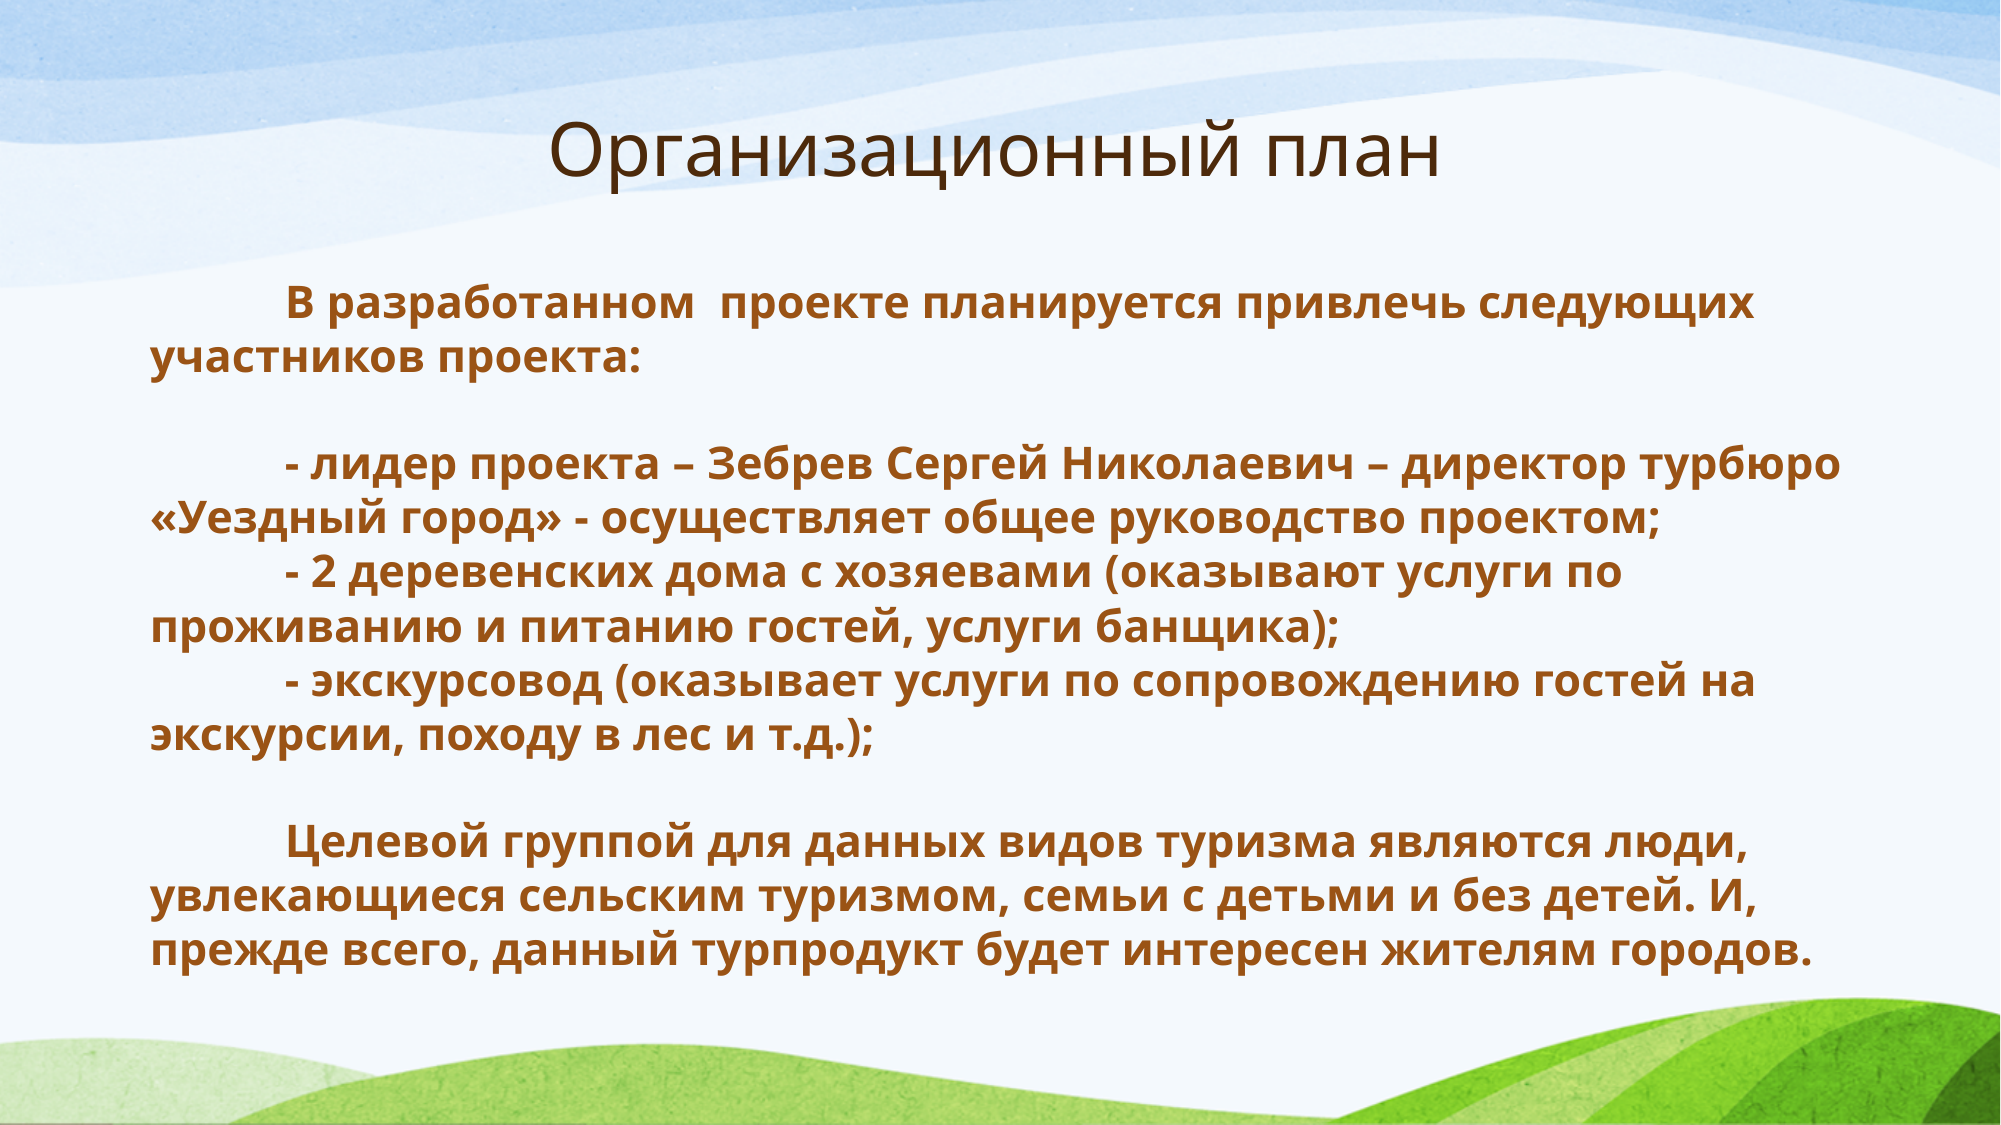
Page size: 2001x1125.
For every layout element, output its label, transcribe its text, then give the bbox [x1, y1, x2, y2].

list В разработанном проекте планируется привлечь следующих участников проекта: - лидер проекта – Зебрев Сергей Николаевич – директор турбюро «Уездный город» - осуществляет общее руководство проектом; - 2 деревенских дома с хозяевами (оказывают услуги по проживанию и питанию гостей, услуги банщика); - экскурсовод (оказывает услуги по сопровождению гостей на экскурсии, походу в лес и т.д.); Целевой группой для данных видов туризма являются люди, увлекающиеся сельским туризмом, семьи с детьми и без детей. И, прежде всего, данный турпродукт будет интересен жителям городов. [134, 265, 1863, 1001]
title Организационный план [170, 0, 1821, 200]
picture [0, 0, 2001, 1125]
